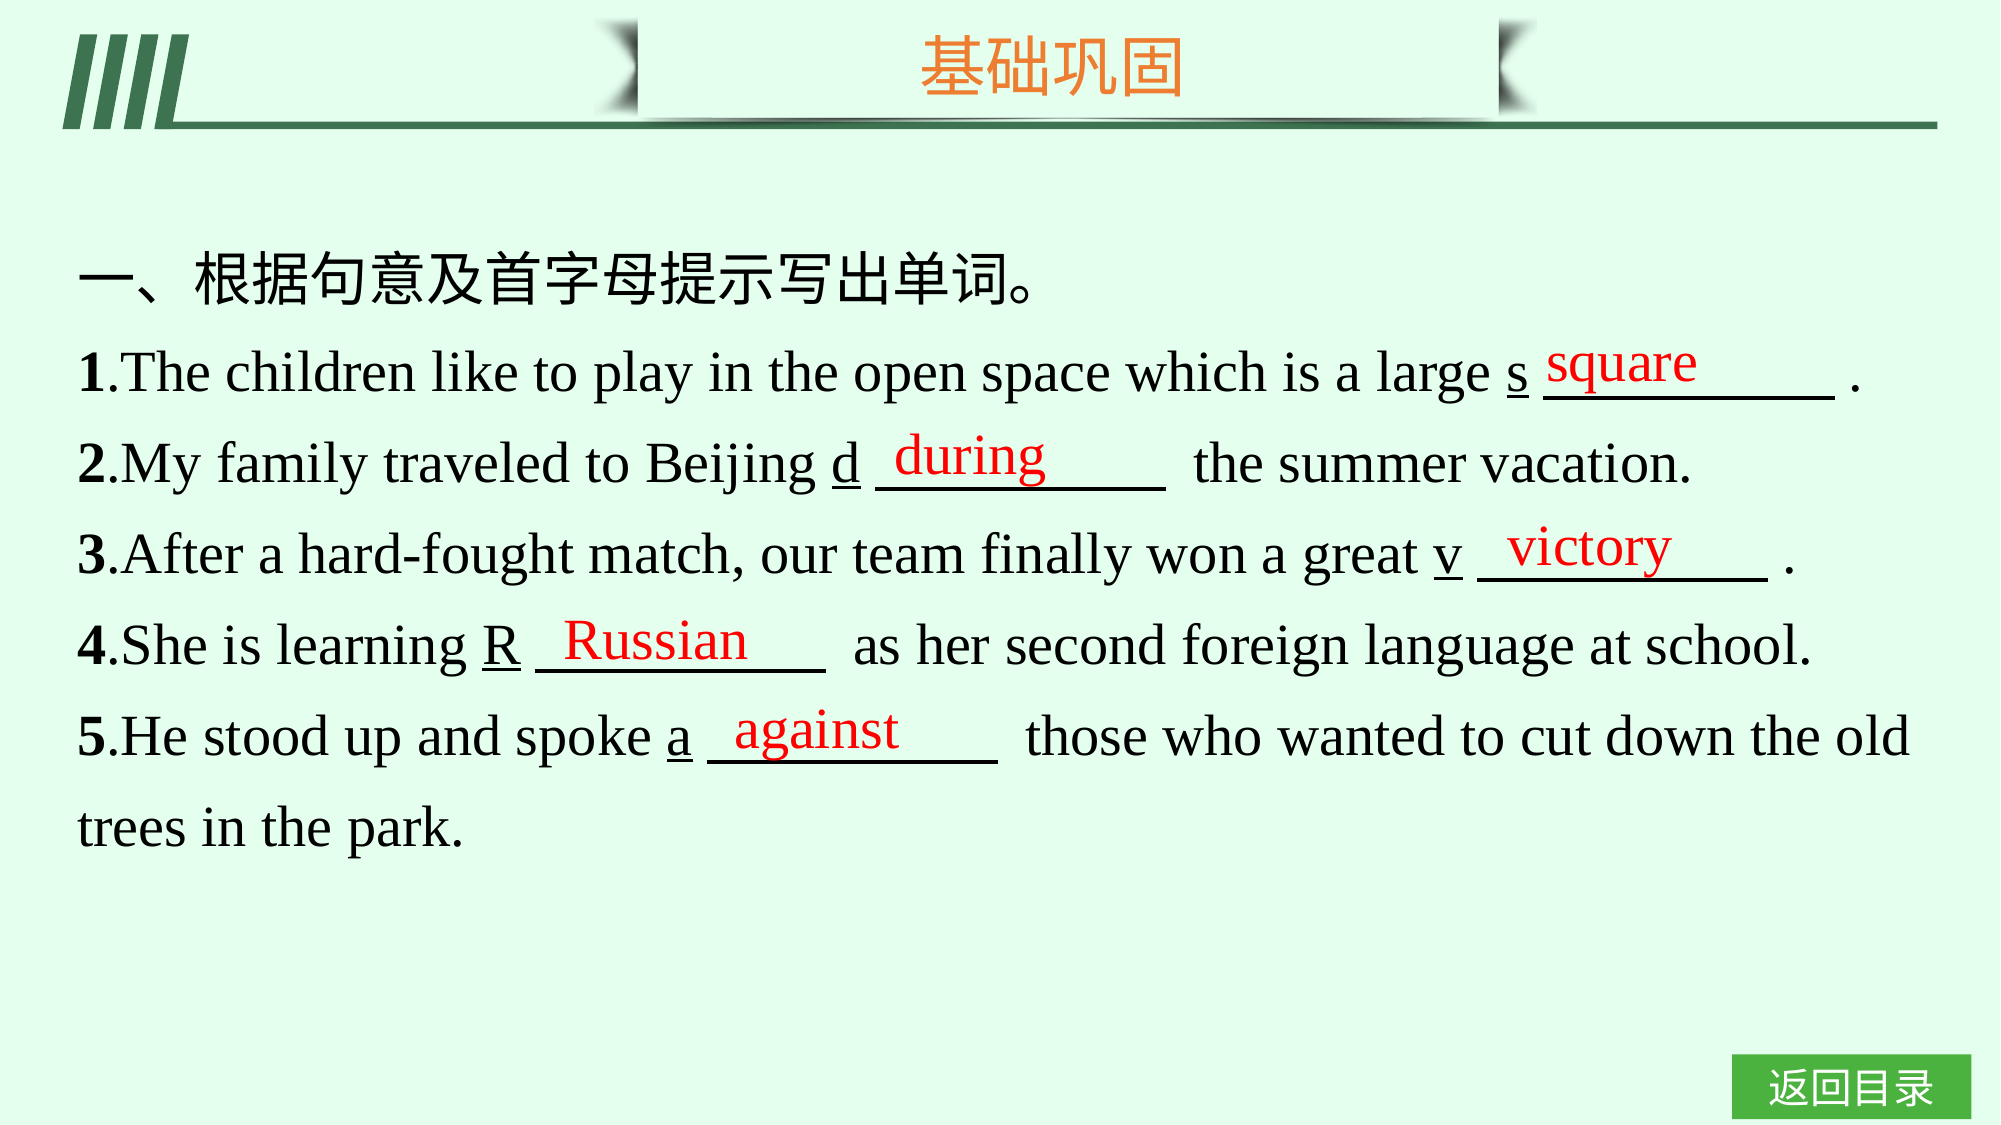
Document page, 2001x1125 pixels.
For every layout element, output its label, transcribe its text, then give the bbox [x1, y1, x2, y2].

text_box against [719, 668, 915, 768]
text_box 一、根据句意及首字母提示写出单词。 1.The children like to play in the open space which is a large s . 2.My family traveled to Beijing d the summer vacation. 3.After a hard-fought match, our team finally won a great v . 4.She is learning R as her second foreign language at school. 5.He stood up and spoke a those who wanted to cut down the old trees in the park. [62, 214, 1938, 866]
text_box victory [1492, 485, 1689, 585]
text_box Russian [549, 579, 764, 679]
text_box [594, 16, 1537, 127]
text_box square [1531, 301, 1786, 401]
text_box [62, 34, 1938, 130]
text_box during [879, 394, 1062, 494]
